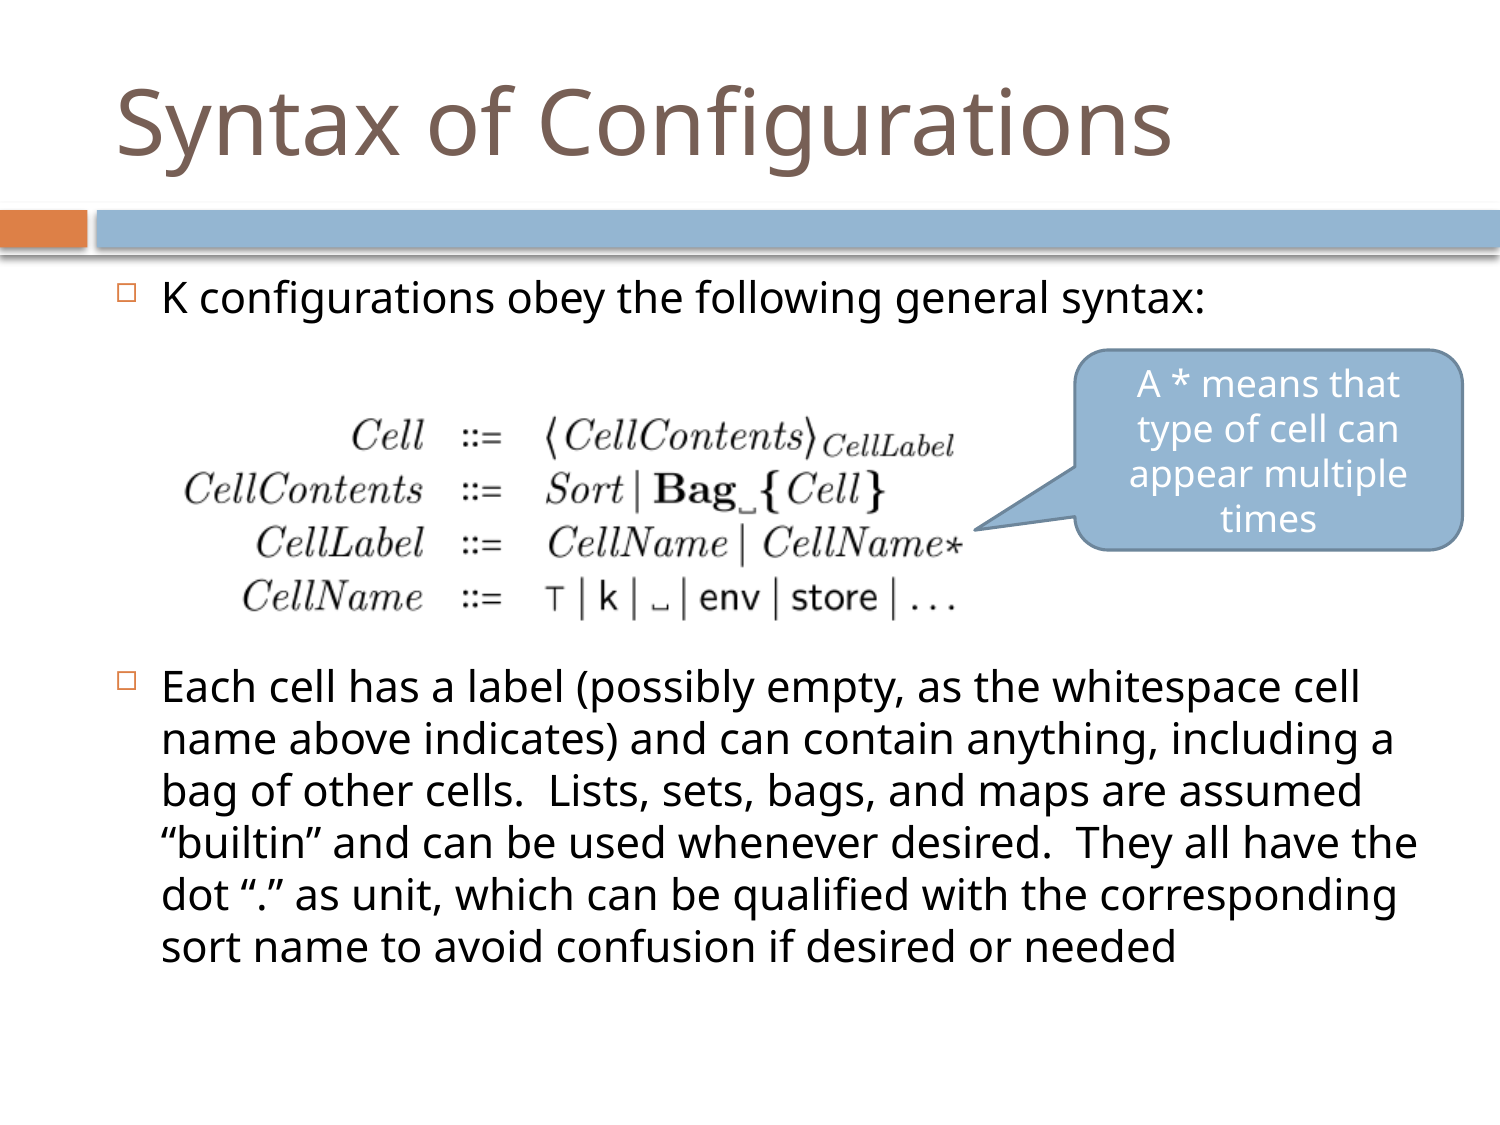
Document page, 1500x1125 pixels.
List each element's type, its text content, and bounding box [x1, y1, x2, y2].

picture [174, 391, 988, 638]
title Syntax of Configurations [100, 37, 1438, 200]
text_box A * means that type of cell can appear multiple times [993, 348, 1465, 552]
list K configurations obey the following general syntax: Each cell has a label (possibly empty, as the whitespace cell name above indicates) and can contain anything, including a bag of other cells. Lists, sets, bags, and maps are assumed “builtin” and can be used whenever desired. They all have the dot “.” as unit, which can be qualified with the corresponding sort name to avoid confusion if desired or needed [100, 262, 1438, 1038]
